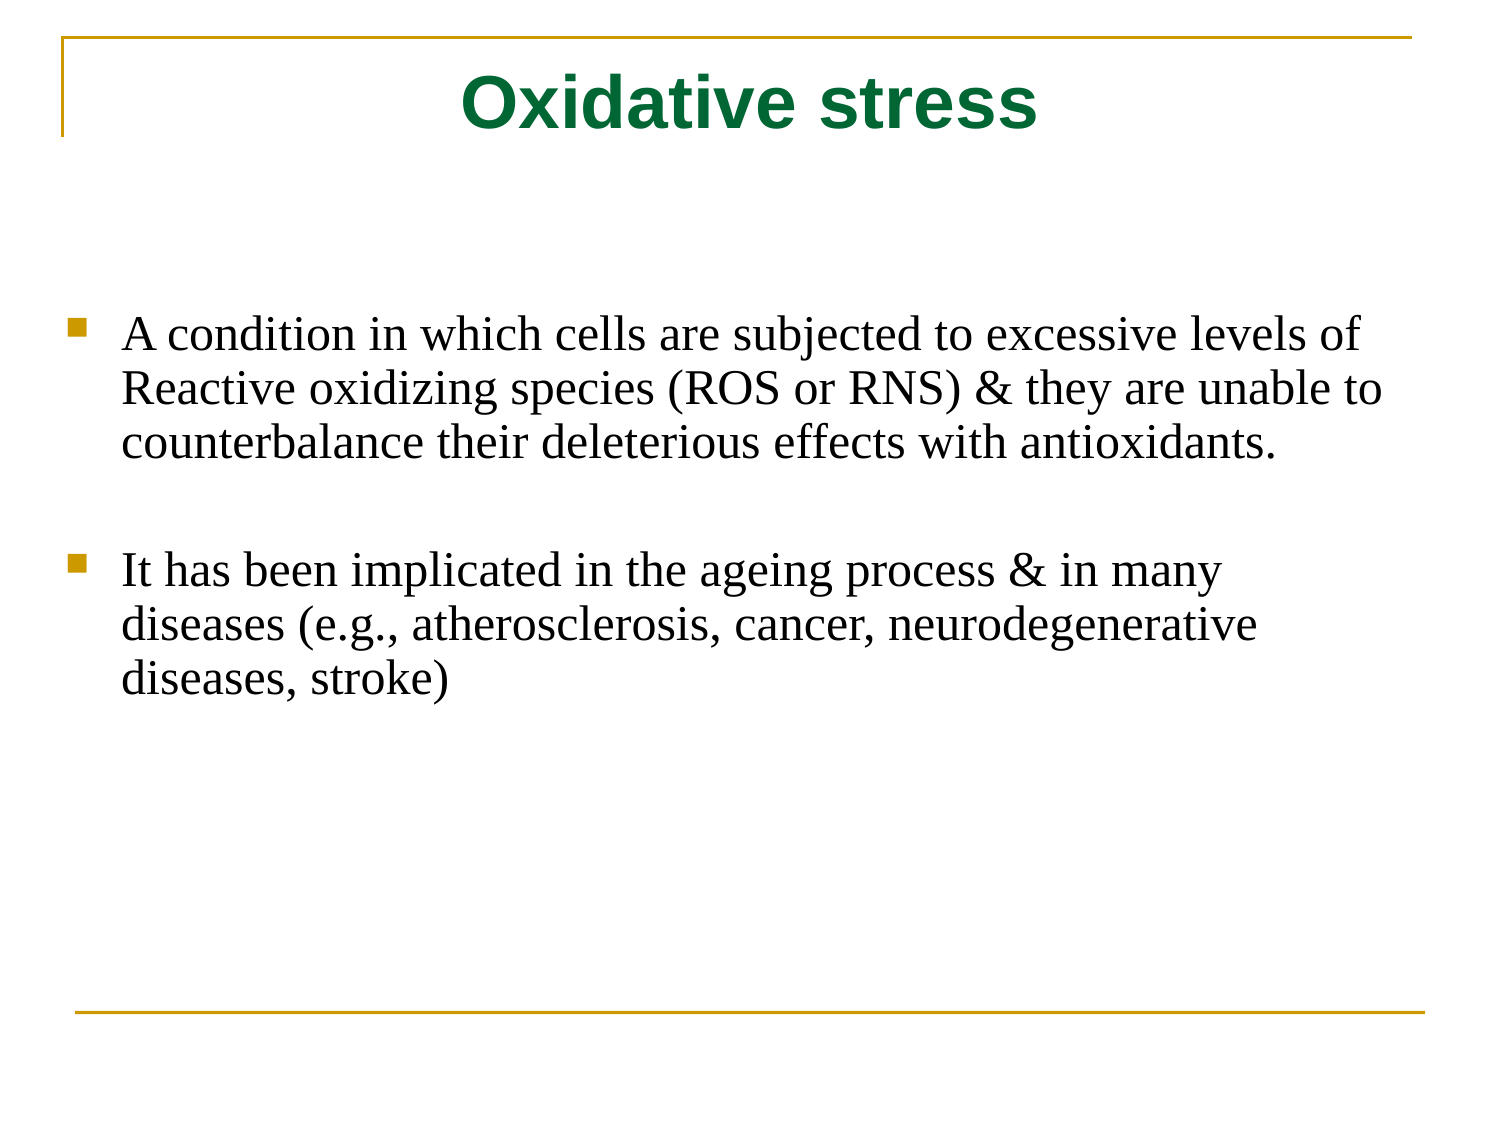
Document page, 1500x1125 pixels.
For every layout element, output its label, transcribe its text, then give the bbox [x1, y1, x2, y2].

list A condition in which cells are subjected to excessive levels of Reactive oxidizing species (ROS or RNS) & they are unable to counterbalance their deleterious effects with antioxidants. It has been implicated in the ageing process & in many diseases (e.g., atherosclerosis, cancer, neurodegenerative diseases, stroke) [50, 299, 1400, 1013]
title Oxidative stress [75, 45, 1425, 202]
